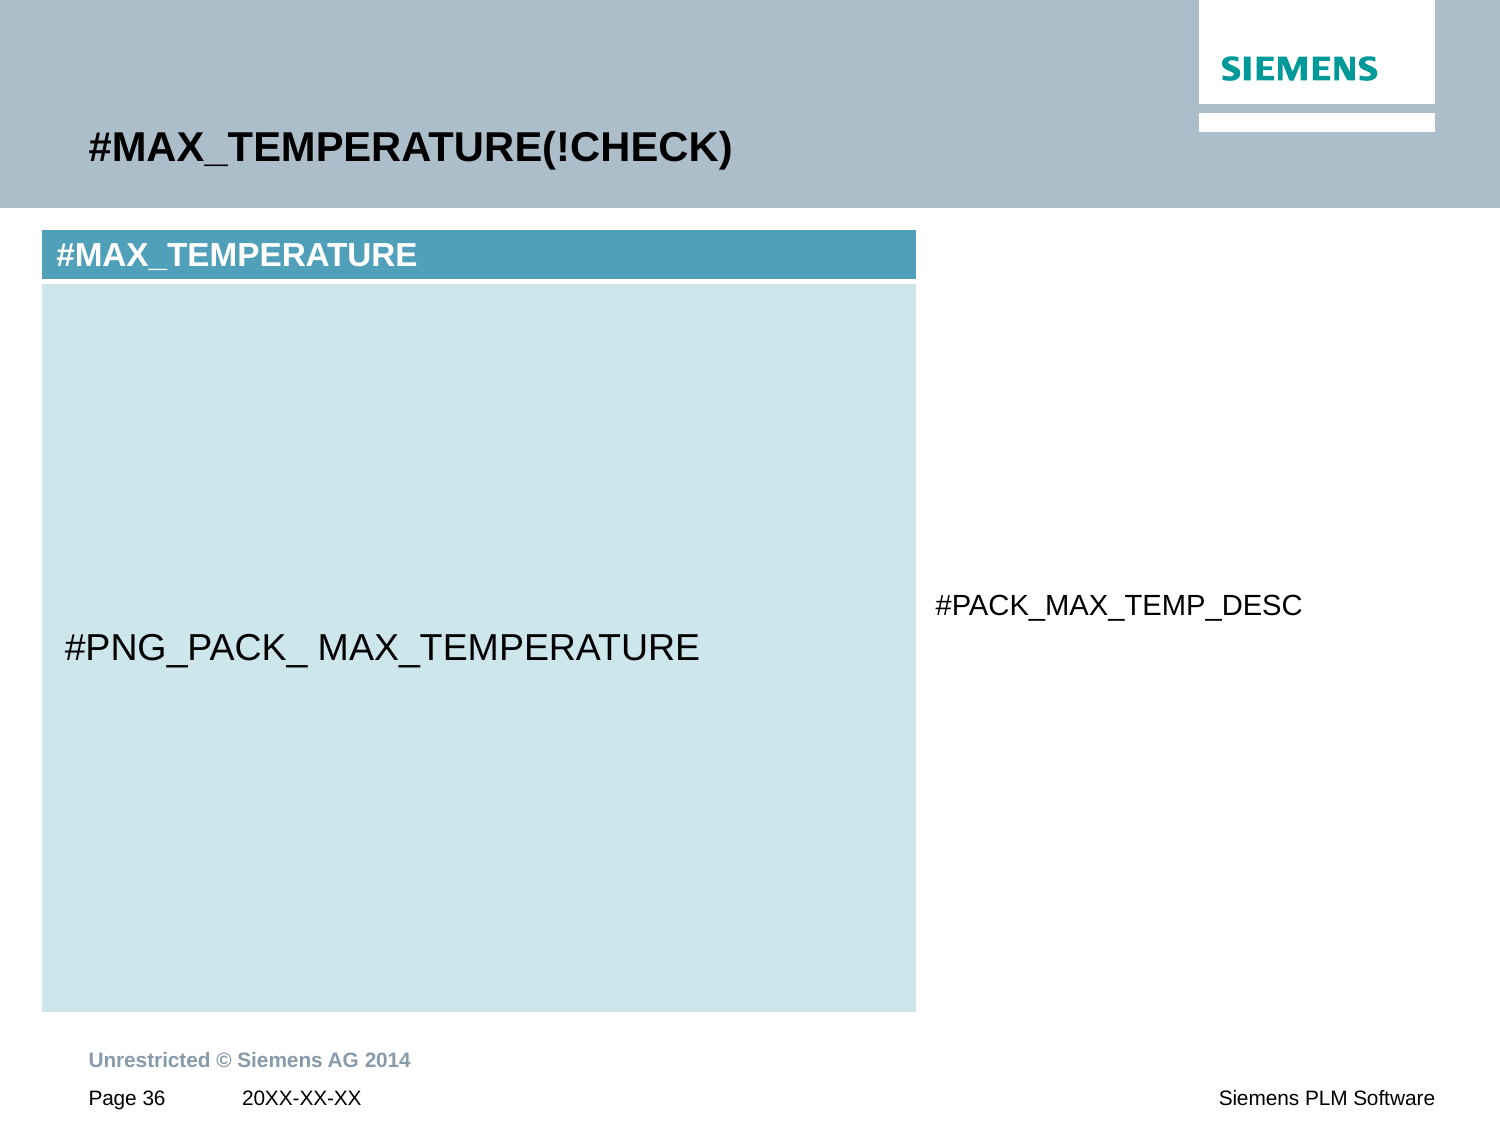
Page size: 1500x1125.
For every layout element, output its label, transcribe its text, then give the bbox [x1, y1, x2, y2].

text_box #PNG_PACK_ MAX_TEMPERATURE [64, 302, 892, 988]
text_box #PACK_MAX_TEMP_DESC [920, 578, 1436, 629]
table_header #MAX_TEMPERATURE [42, 230, 916, 279]
title #MAX_TEMPERATURE(!CHECK) [0, 0, 1500, 209]
table_cell [42, 284, 916, 1012]
